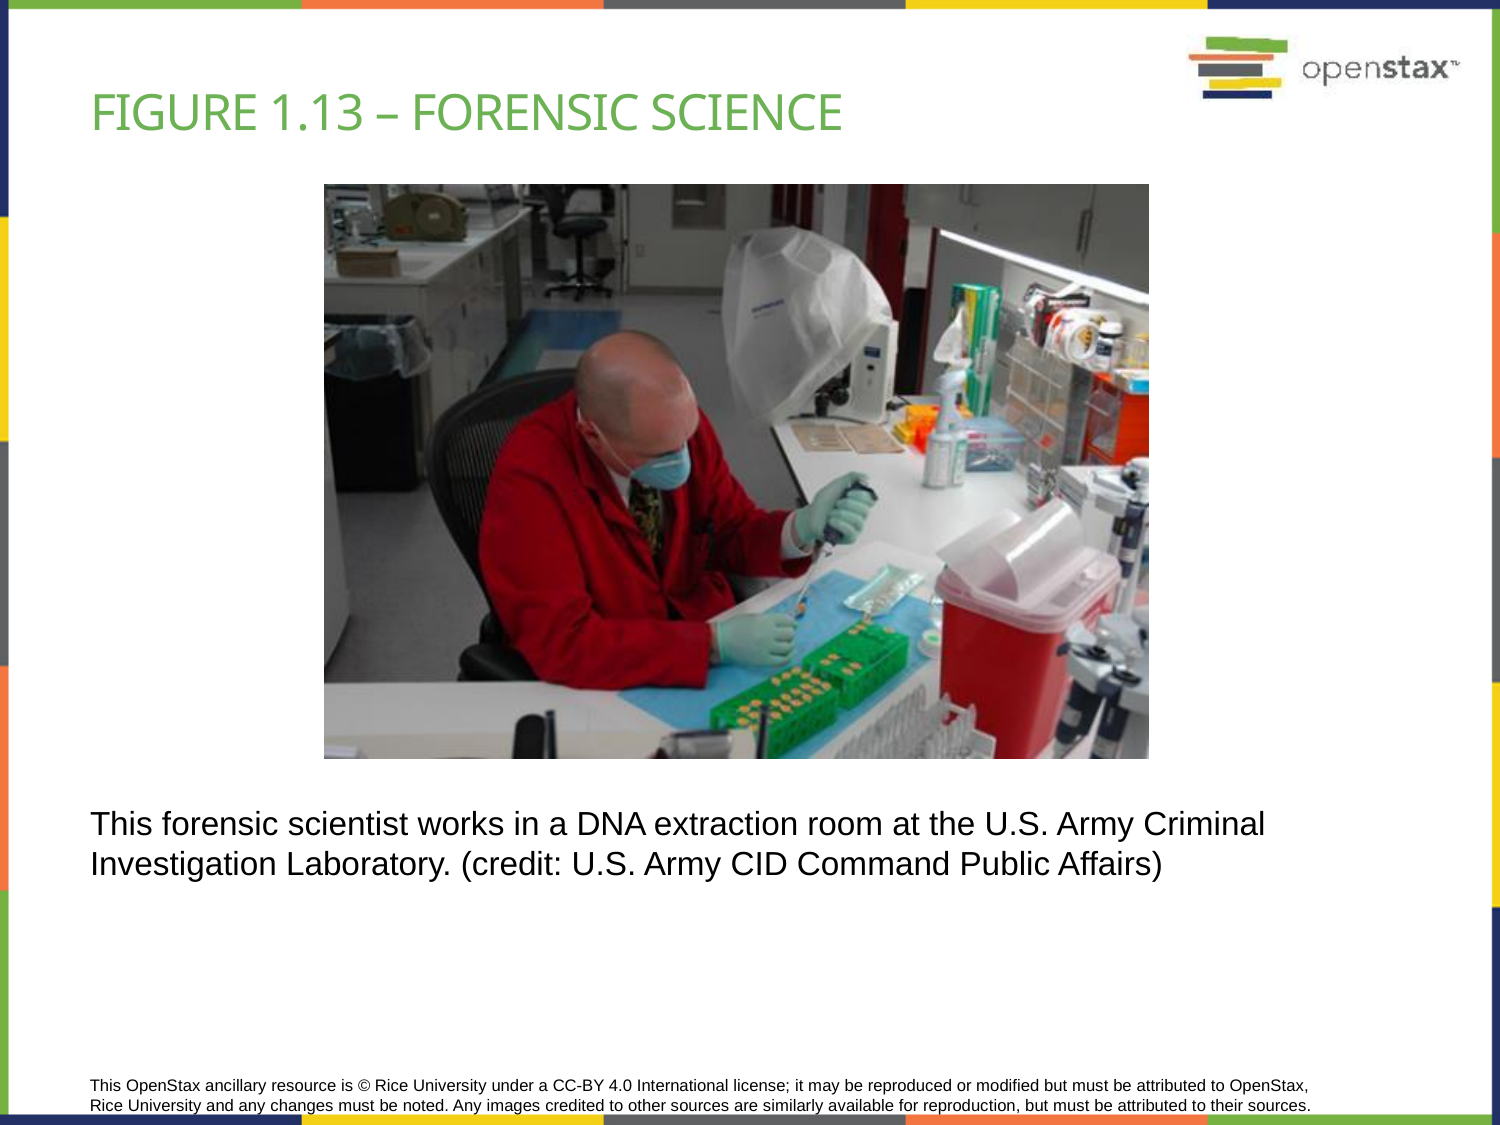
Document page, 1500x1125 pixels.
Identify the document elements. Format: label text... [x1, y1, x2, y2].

text_box This OpenStax ancillary resource is © Rice University under a CC-BY 4.0 International license; it may be reproduced or modified but must be attributed to OpenStax, Rice University and any changes must be noted. Any images credited to other sources are similarly available for reproduction, but must be attributed to their sources. [75, 1067, 1336, 1114]
title Figure 1.13 – forensic science [75, 39, 1398, 148]
list This forensic scientist works in a DNA extraction room at the U.S. Army Criminal Investigation Laboratory. (credit: U.S. Army CID Command Public Affairs) [75, 794, 1398, 986]
picture [0, 0, 1500, 1125]
